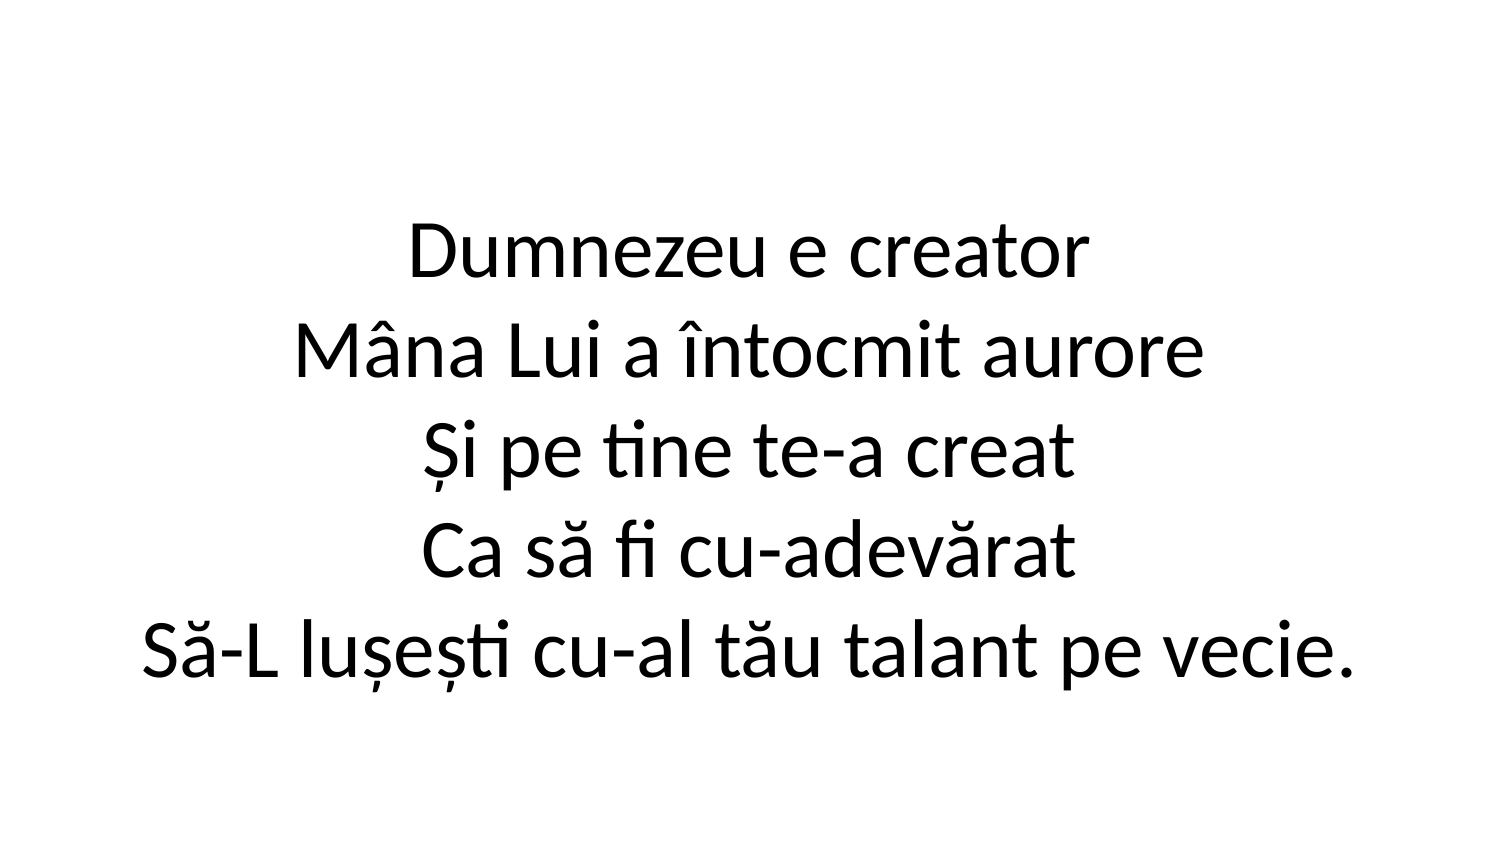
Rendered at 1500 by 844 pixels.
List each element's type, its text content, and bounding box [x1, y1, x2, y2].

text_box Dumnezeu e creator Mâna Lui a întocmit aurore Și pe tine te-a creat Ca să fi cu-adevărat Să-L lușești cu-al tău talant pe vecie. [126, 142, 1374, 702]
